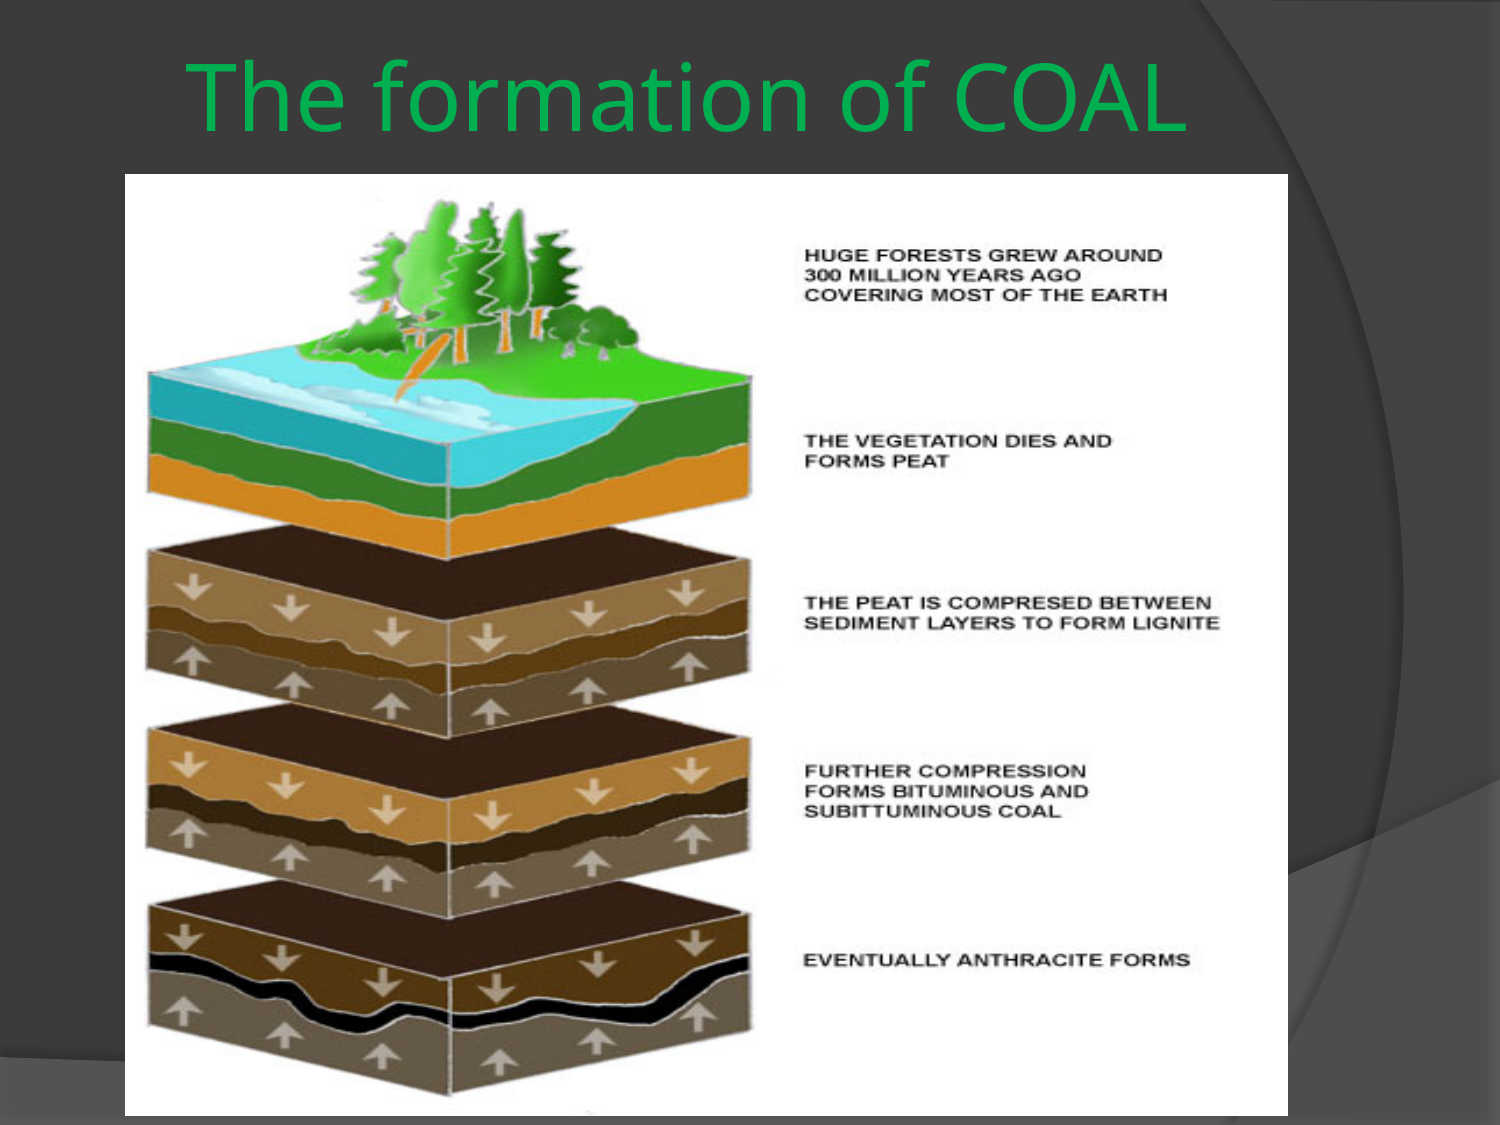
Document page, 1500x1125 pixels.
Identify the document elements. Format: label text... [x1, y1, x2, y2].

title The formation of COAL [75, 0, 1300, 188]
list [124, 174, 1288, 1116]
